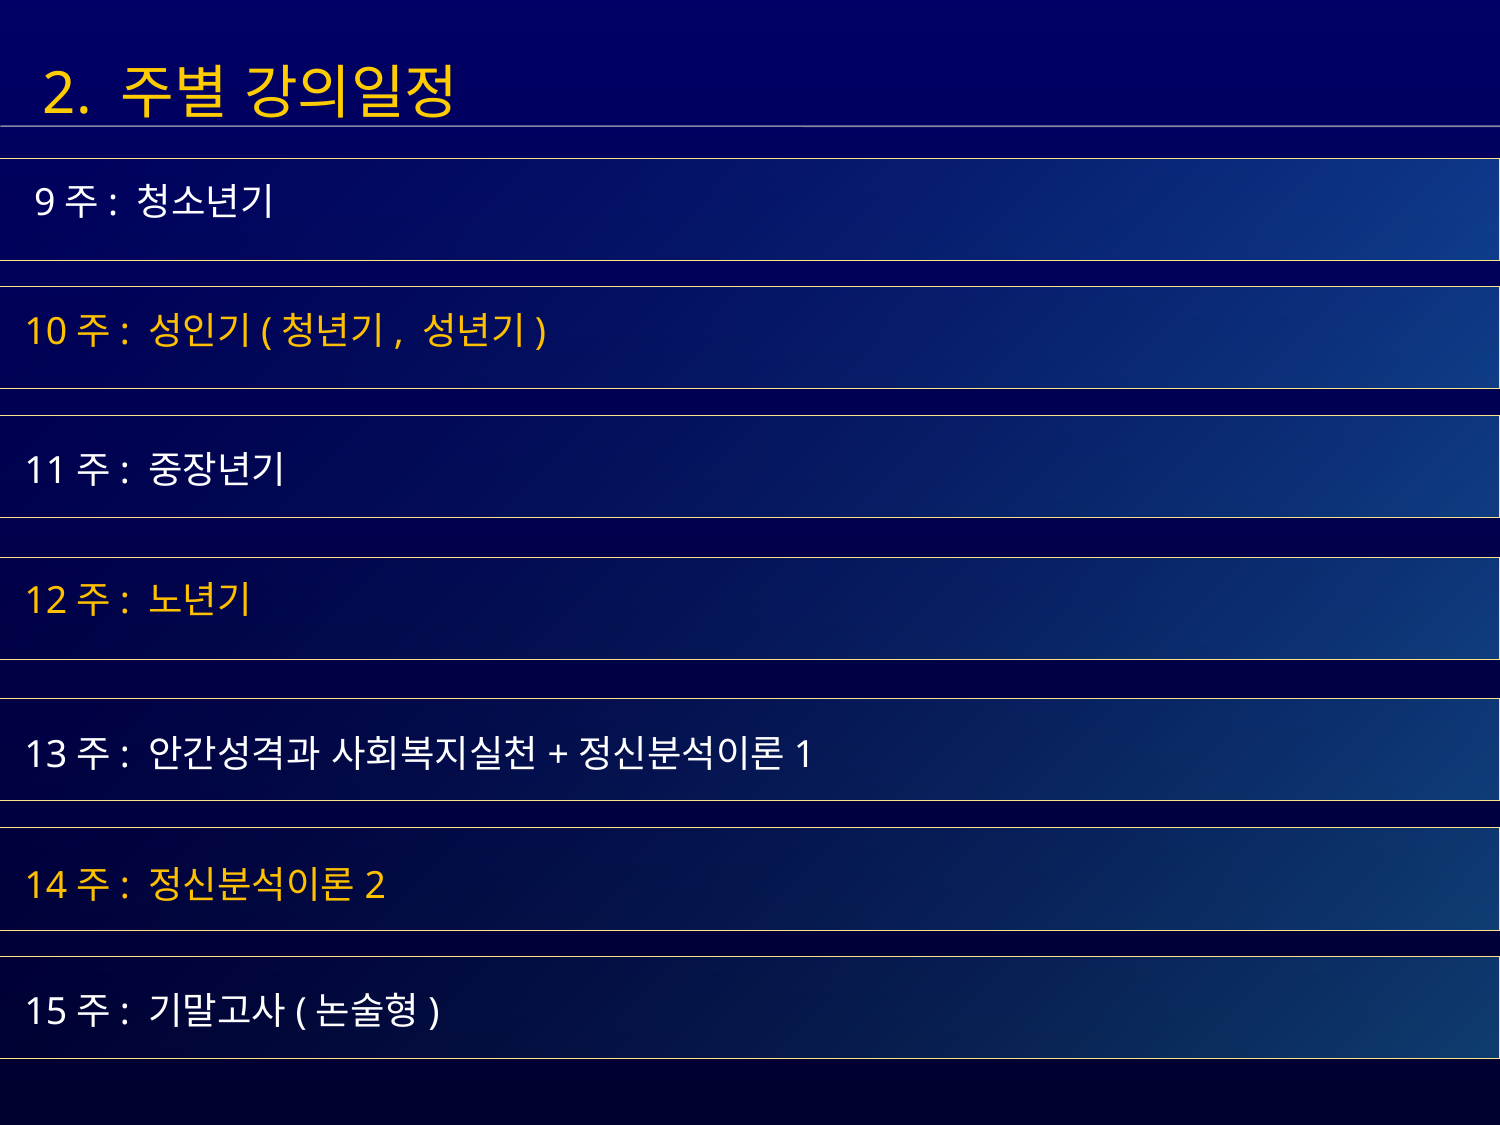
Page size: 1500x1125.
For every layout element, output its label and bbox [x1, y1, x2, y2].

text_box [0, 47, 1500, 1059]
